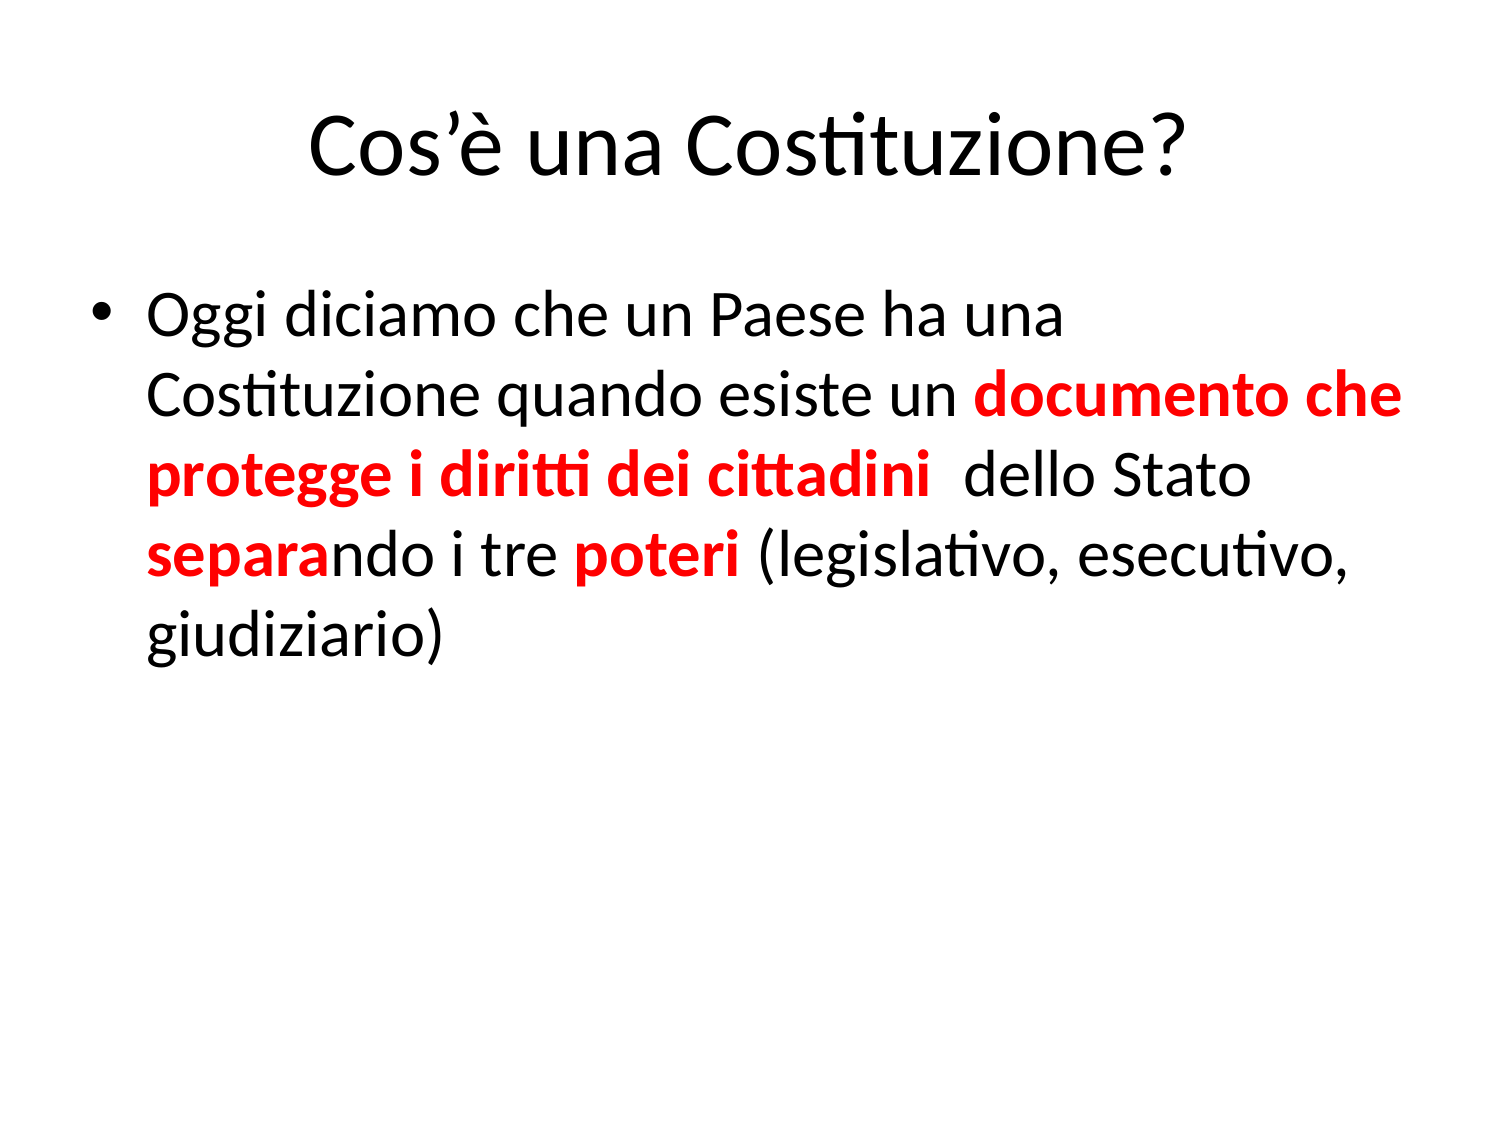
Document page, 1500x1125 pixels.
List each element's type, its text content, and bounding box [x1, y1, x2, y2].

title Cos’è una Costituzione? [75, 45, 1425, 233]
list Oggi diciamo che un Paese ha una Costituzione quando esiste un documento che protegge i diritti dei cittadini dello Stato separando i tre poteri (legislativo, esecutivo, giudiziario) [75, 262, 1425, 1005]
